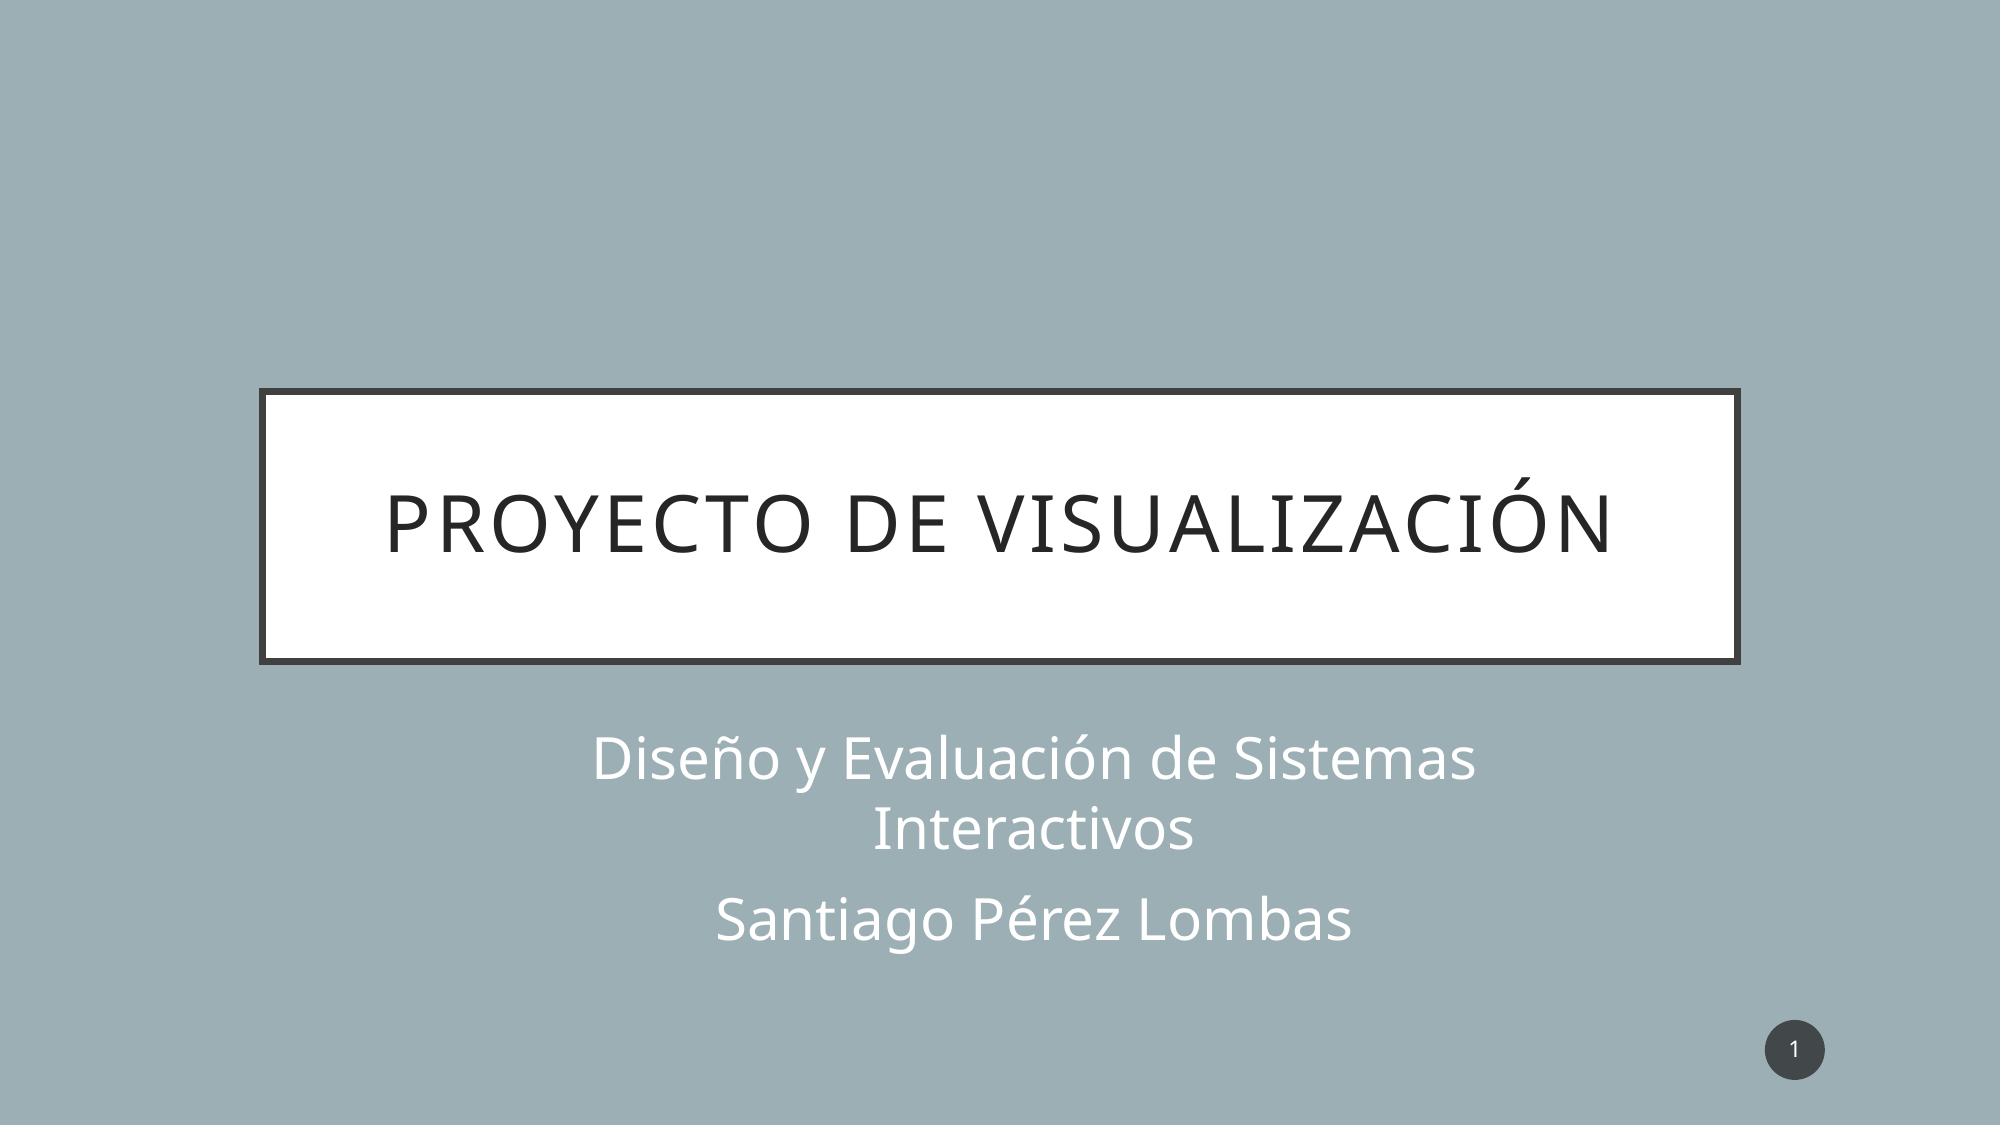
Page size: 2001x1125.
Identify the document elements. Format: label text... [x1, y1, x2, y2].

subtitle Diseño y Evaluación de Sistemas Interactivos Santiago Pérez Lombas [442, 713, 1627, 965]
slide_number 1 [1764, 1019, 1825, 1080]
title Proyecto de VISUALIZACIÓN [259, 388, 1741, 665]
